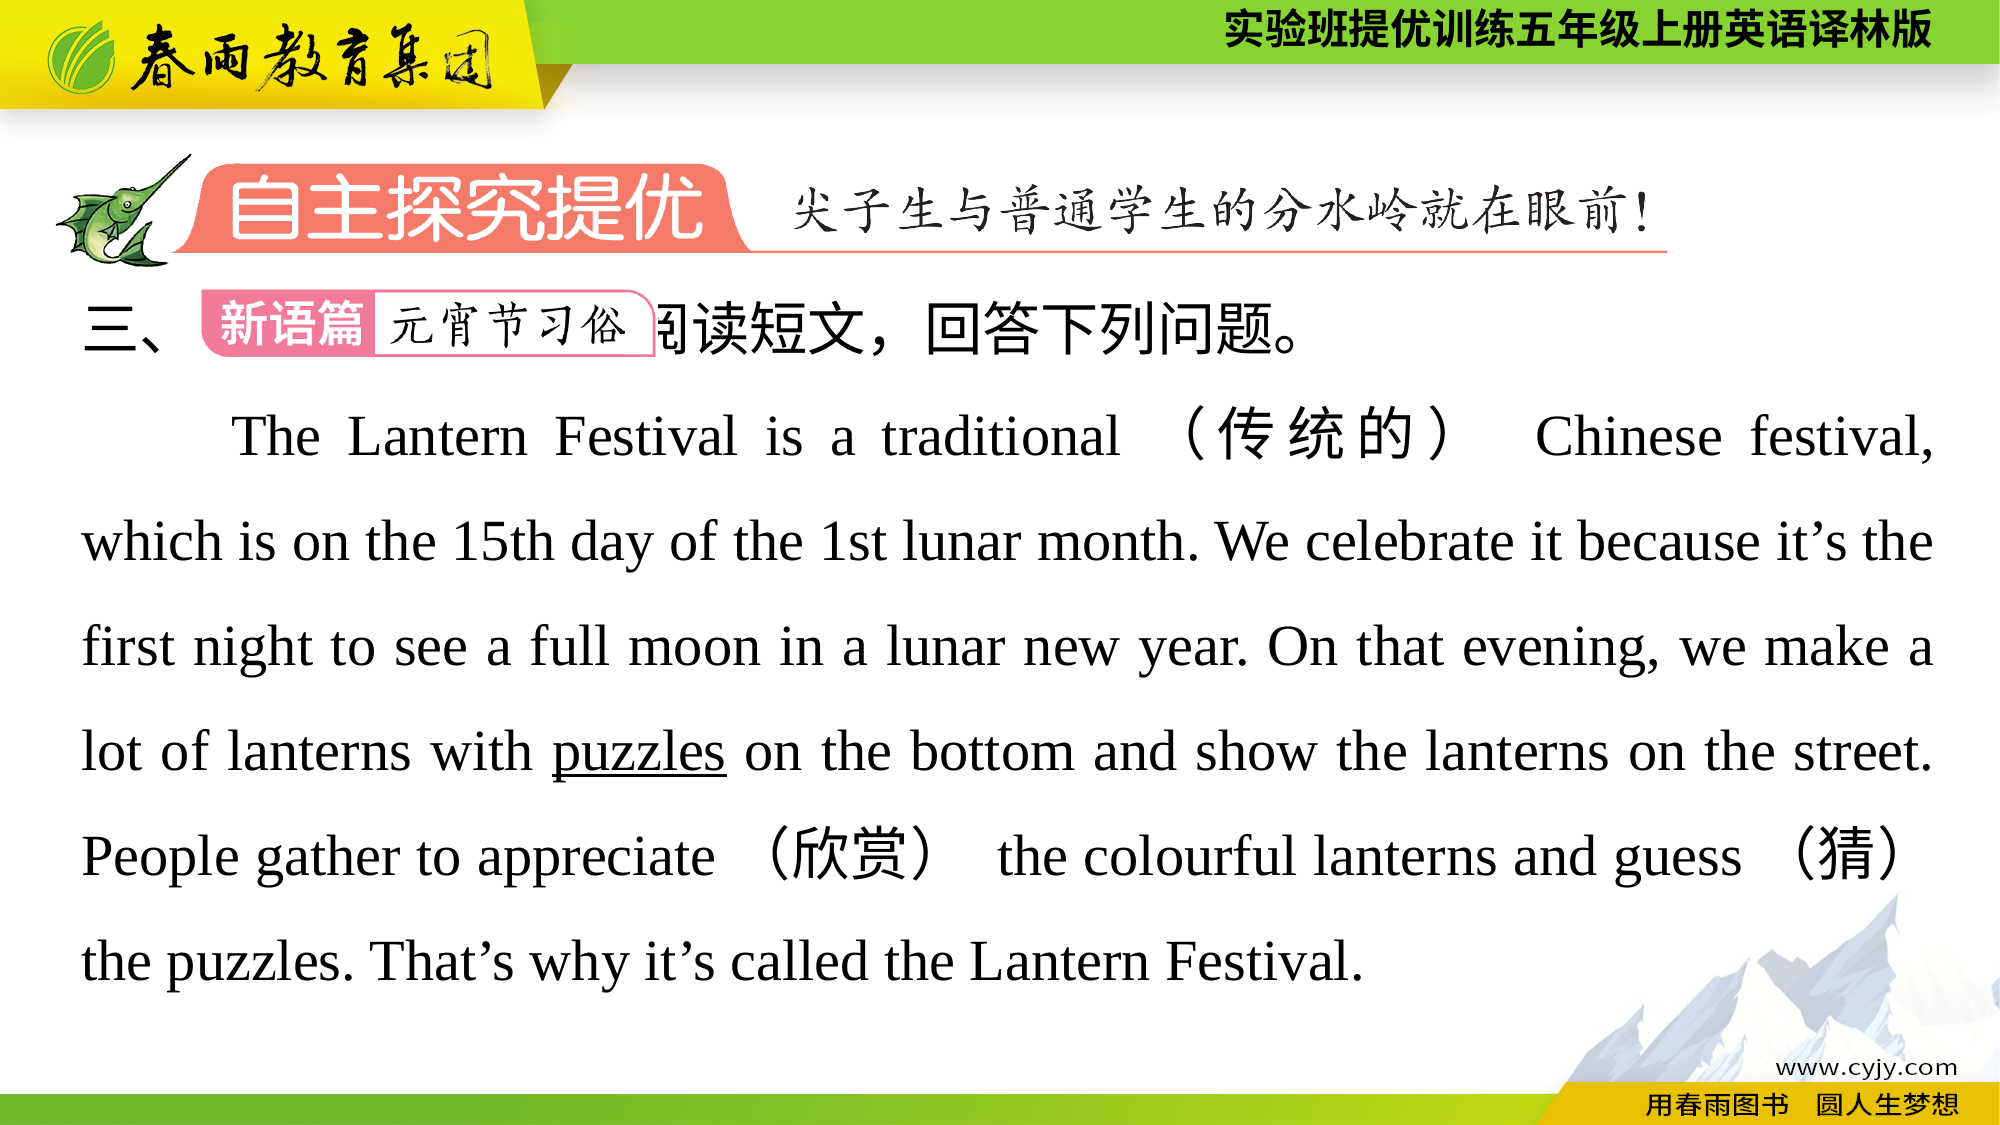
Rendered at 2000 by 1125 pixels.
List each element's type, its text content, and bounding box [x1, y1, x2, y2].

list 三、 阅读短文，回答下列问题。 The Lantern Festival is a traditional（传统的） Chinese festival, which is on the 15th day of the 1st lunar month. We celebrate it because it’s the first night to see a full moon in a lunar new year. On that evening, we make a lot of lanterns with puzzles on the bottom and show the lanterns on the street. People gather to appreciate（欣赏） the colourful lanterns and guess（猜） the puzzles. That’s why it’s called the Lantern Festival. [66, 174, 1951, 1024]
picture [0, 0, 2000, 1125]
